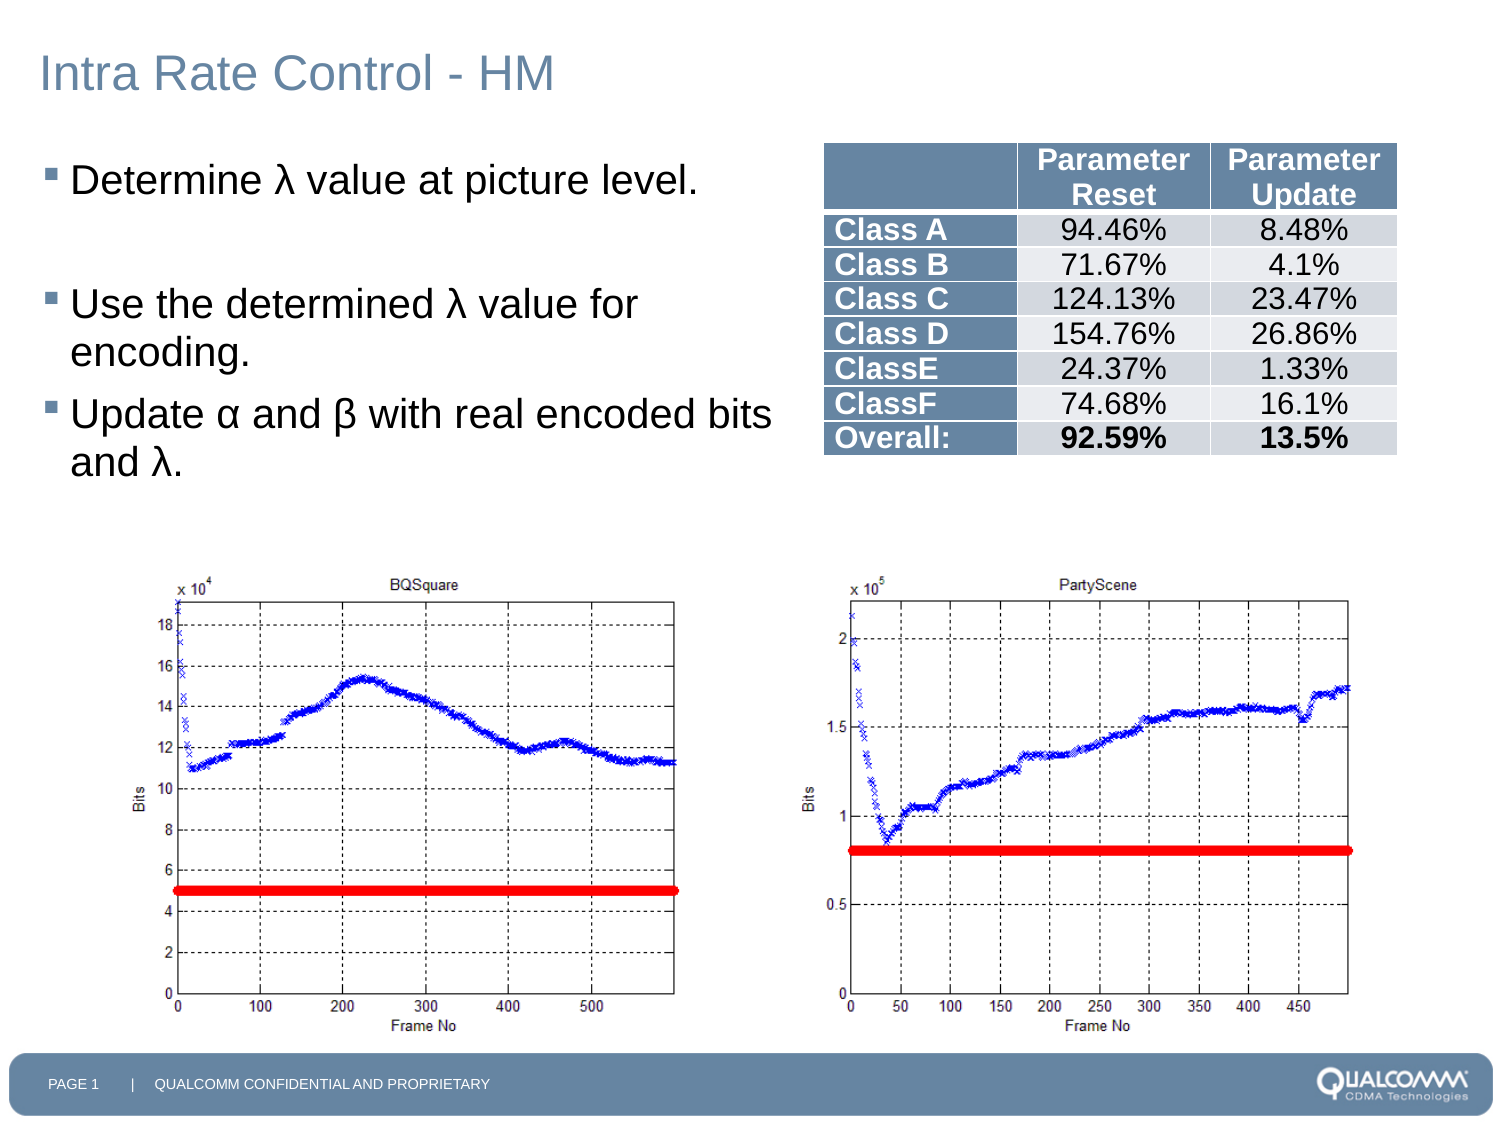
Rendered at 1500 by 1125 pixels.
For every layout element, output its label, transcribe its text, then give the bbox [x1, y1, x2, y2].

table_cell 24.37% [1018, 352, 1210, 385]
picture [767, 565, 1408, 1046]
table_cell 26.86% [1211, 317, 1397, 350]
table_cell 13.5% [1211, 422, 1397, 455]
table_cell 92.59% [1018, 422, 1210, 455]
title Intra Rate Control - HM [23, 44, 1457, 138]
table_cell Class A [824, 215, 1017, 246]
table_cell 8.48% [1211, 215, 1397, 246]
table_cell Class B [824, 248, 1017, 281]
table_cell Class D [824, 317, 1017, 350]
table_cell 16.1% [1211, 387, 1397, 420]
table_cell ClassE [824, 352, 1017, 385]
table_cell 74.68% [1018, 387, 1210, 420]
table_cell 1.33% [1211, 352, 1397, 385]
table_cell Overall: [824, 422, 1017, 455]
table_cell Class C [824, 282, 1017, 315]
picture [94, 565, 734, 1046]
table_cell 4.1% [1211, 248, 1397, 281]
table_cell 154.76% [1018, 317, 1210, 350]
table_header [824, 143, 1017, 209]
picture [0, 1048, 1500, 1125]
table_cell 71.67% [1018, 248, 1210, 281]
table_header Parameter Update [1211, 143, 1397, 209]
table_cell 23.47% [1211, 282, 1397, 315]
table_cell 124.13% [1018, 282, 1210, 315]
table_cell 94.46% [1018, 215, 1210, 246]
table_header Parameter Reset [1018, 143, 1210, 209]
table_cell ClassF [824, 387, 1017, 420]
